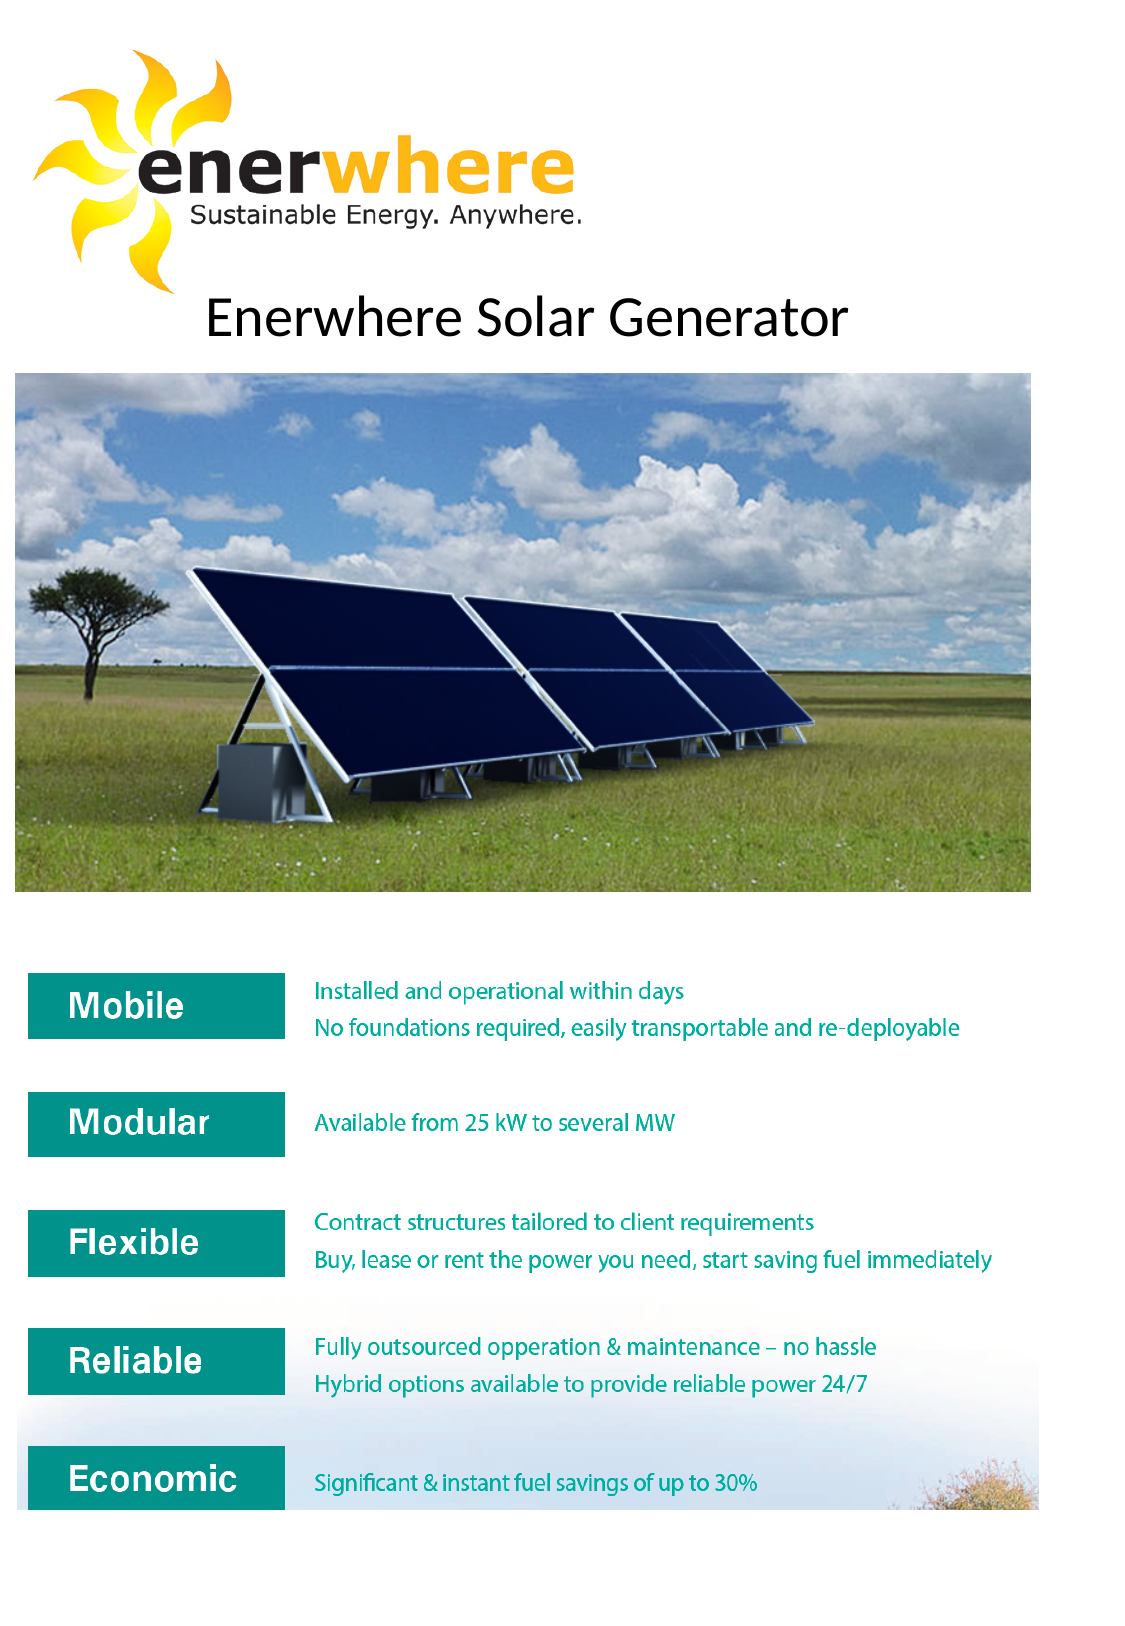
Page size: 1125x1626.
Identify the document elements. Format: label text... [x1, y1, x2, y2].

picture [15, 373, 1031, 892]
picture [16, 964, 1039, 1511]
picture [11, 35, 599, 311]
text_box Enerwhere Solar Generator [5, 267, 1050, 375]
